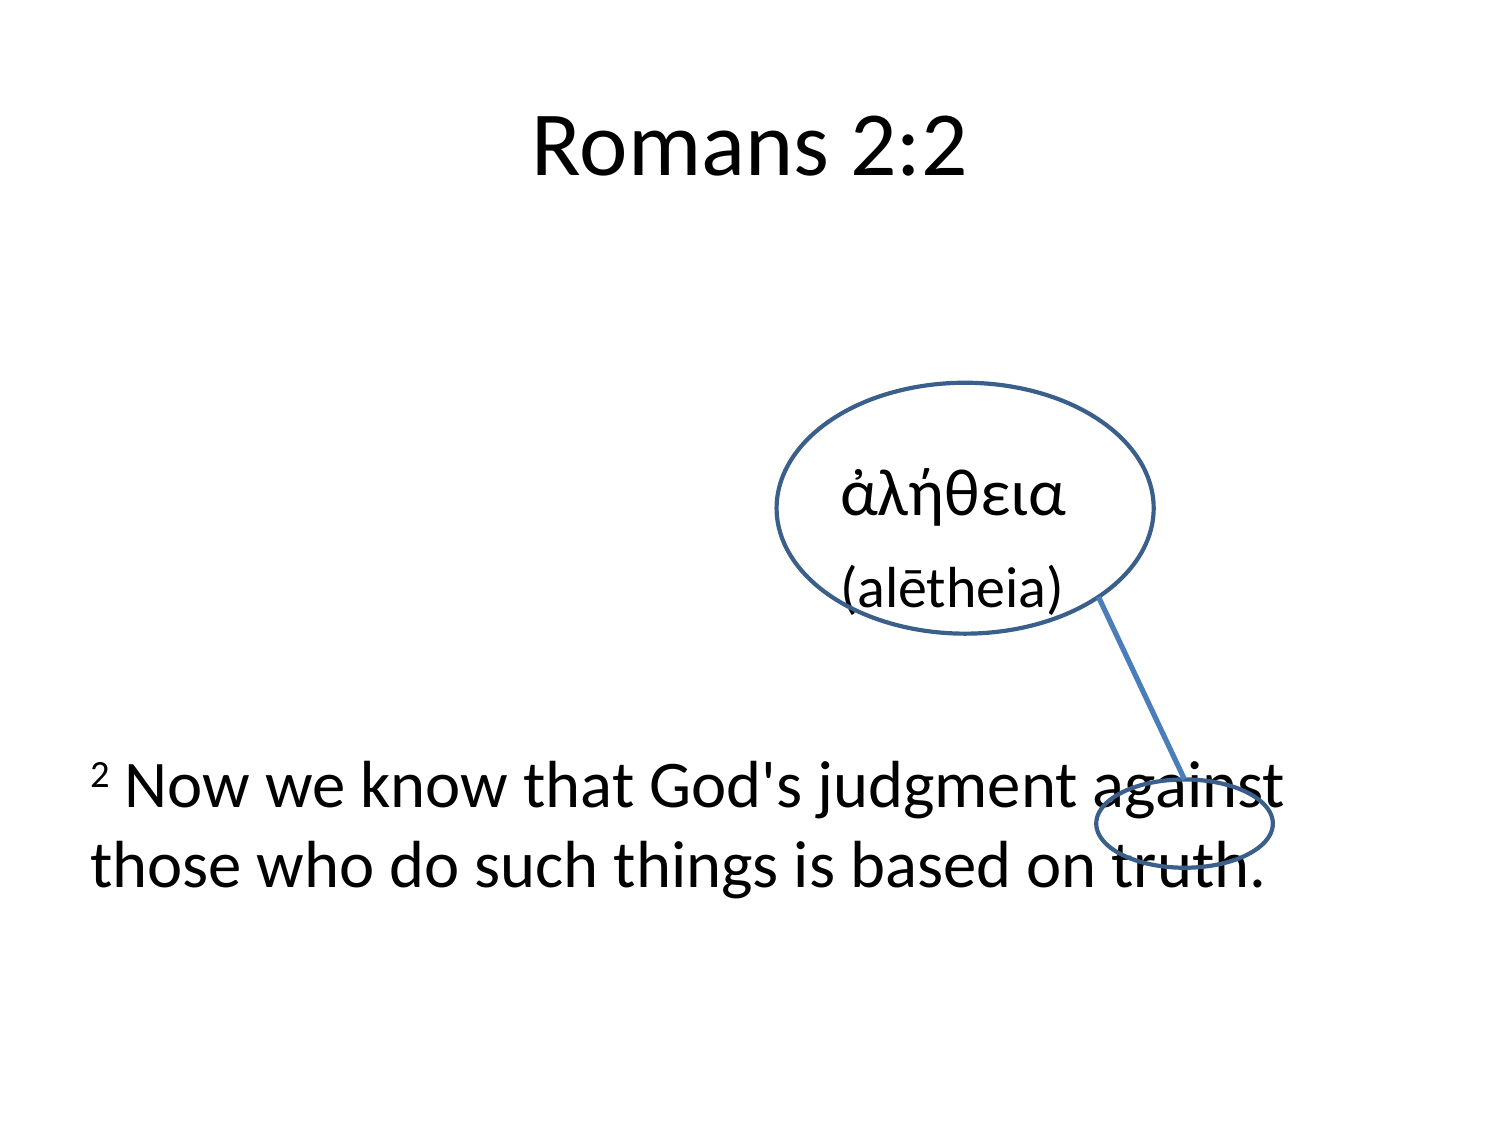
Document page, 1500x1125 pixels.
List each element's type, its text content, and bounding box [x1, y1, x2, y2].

text_box [774, 380, 1156, 636]
text_box [1094, 777, 1275, 870]
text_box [1098, 596, 1185, 780]
title Romans 2:2 [75, 45, 1425, 233]
list ἀλήθεια (alētheia) 2 Now we know that God's judgment against those who do such things is based on truth. [75, 262, 1425, 1005]
